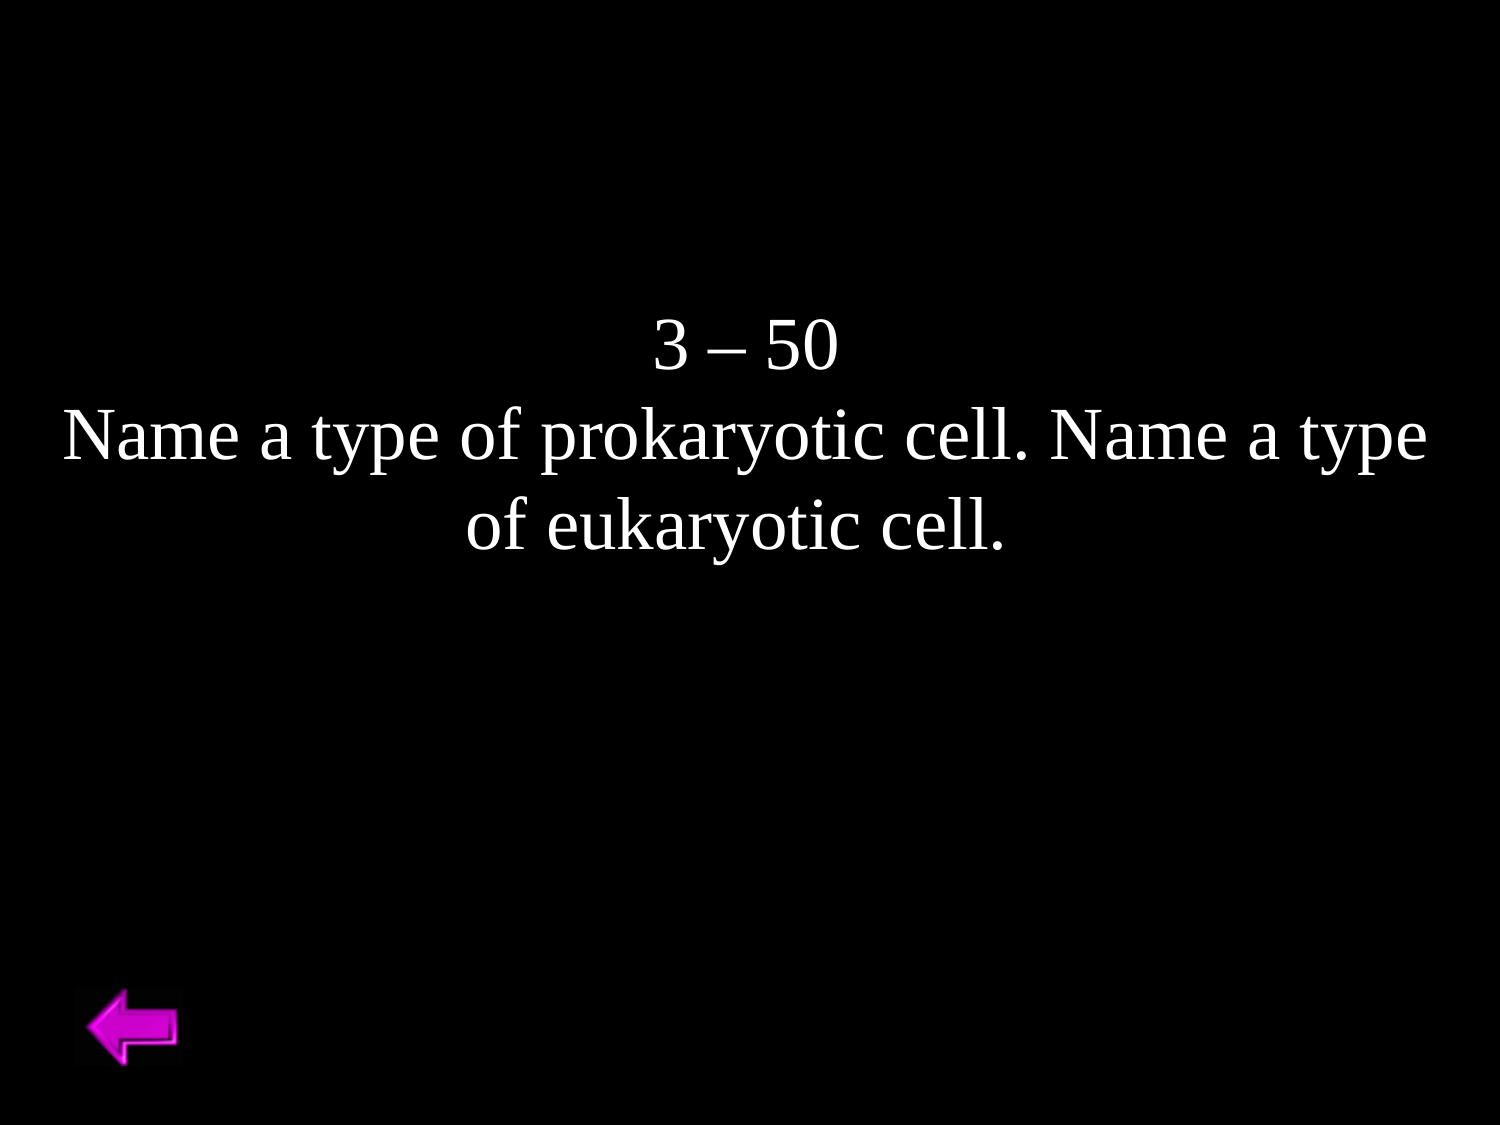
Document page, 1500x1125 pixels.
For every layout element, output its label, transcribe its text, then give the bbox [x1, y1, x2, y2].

text_box 3 – 50 Name a type of prokaryotic cell. Name a type of eukaryotic cell. [20, 287, 1471, 573]
picture [74, 987, 183, 1066]
